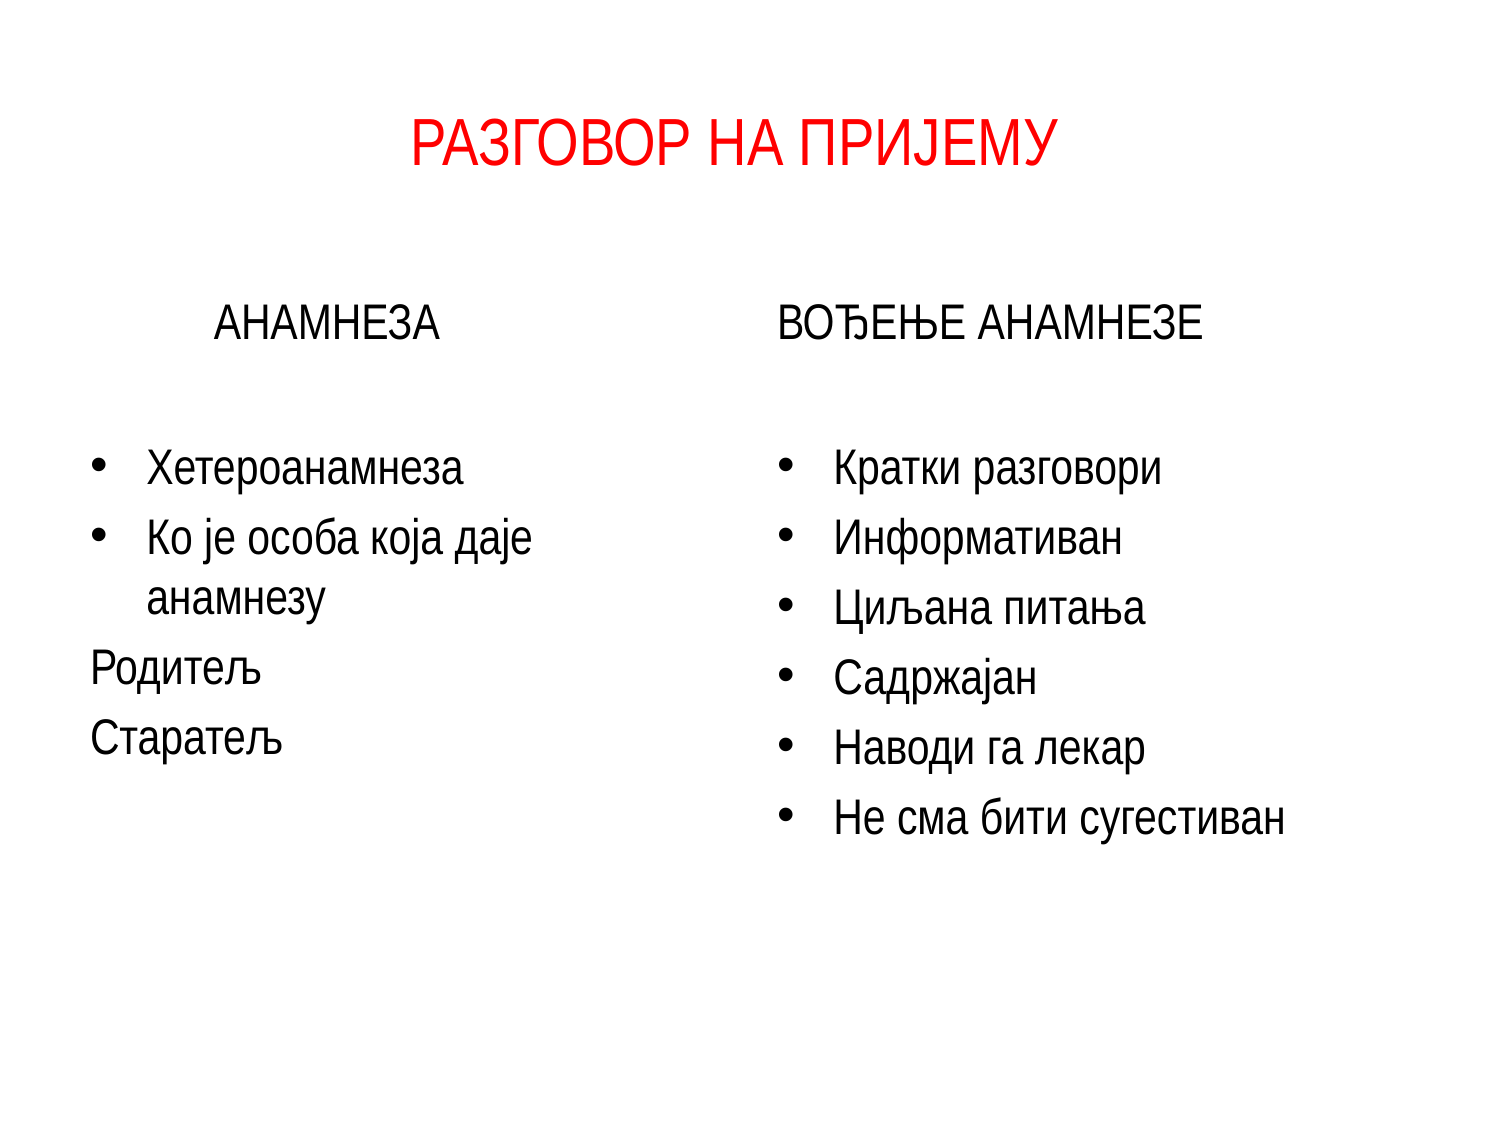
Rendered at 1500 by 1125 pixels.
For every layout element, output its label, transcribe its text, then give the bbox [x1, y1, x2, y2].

list Хетероанамнеза Ко је особа која даје анамнезу Родитељ Старатељ [75, 356, 738, 1005]
list Кратки разговори Информативан Циљана питања Садржајан Наводи га лекар Не сма бити сугестиван [761, 356, 1425, 1005]
list АНАМНЕЗА [75, 251, 761, 357]
title РАЗГОВОР НА ПРИЈЕМУ [75, 45, 1425, 233]
list ВОЂЕЊЕ АНАМНЕЗЕ [761, 251, 1247, 356]
